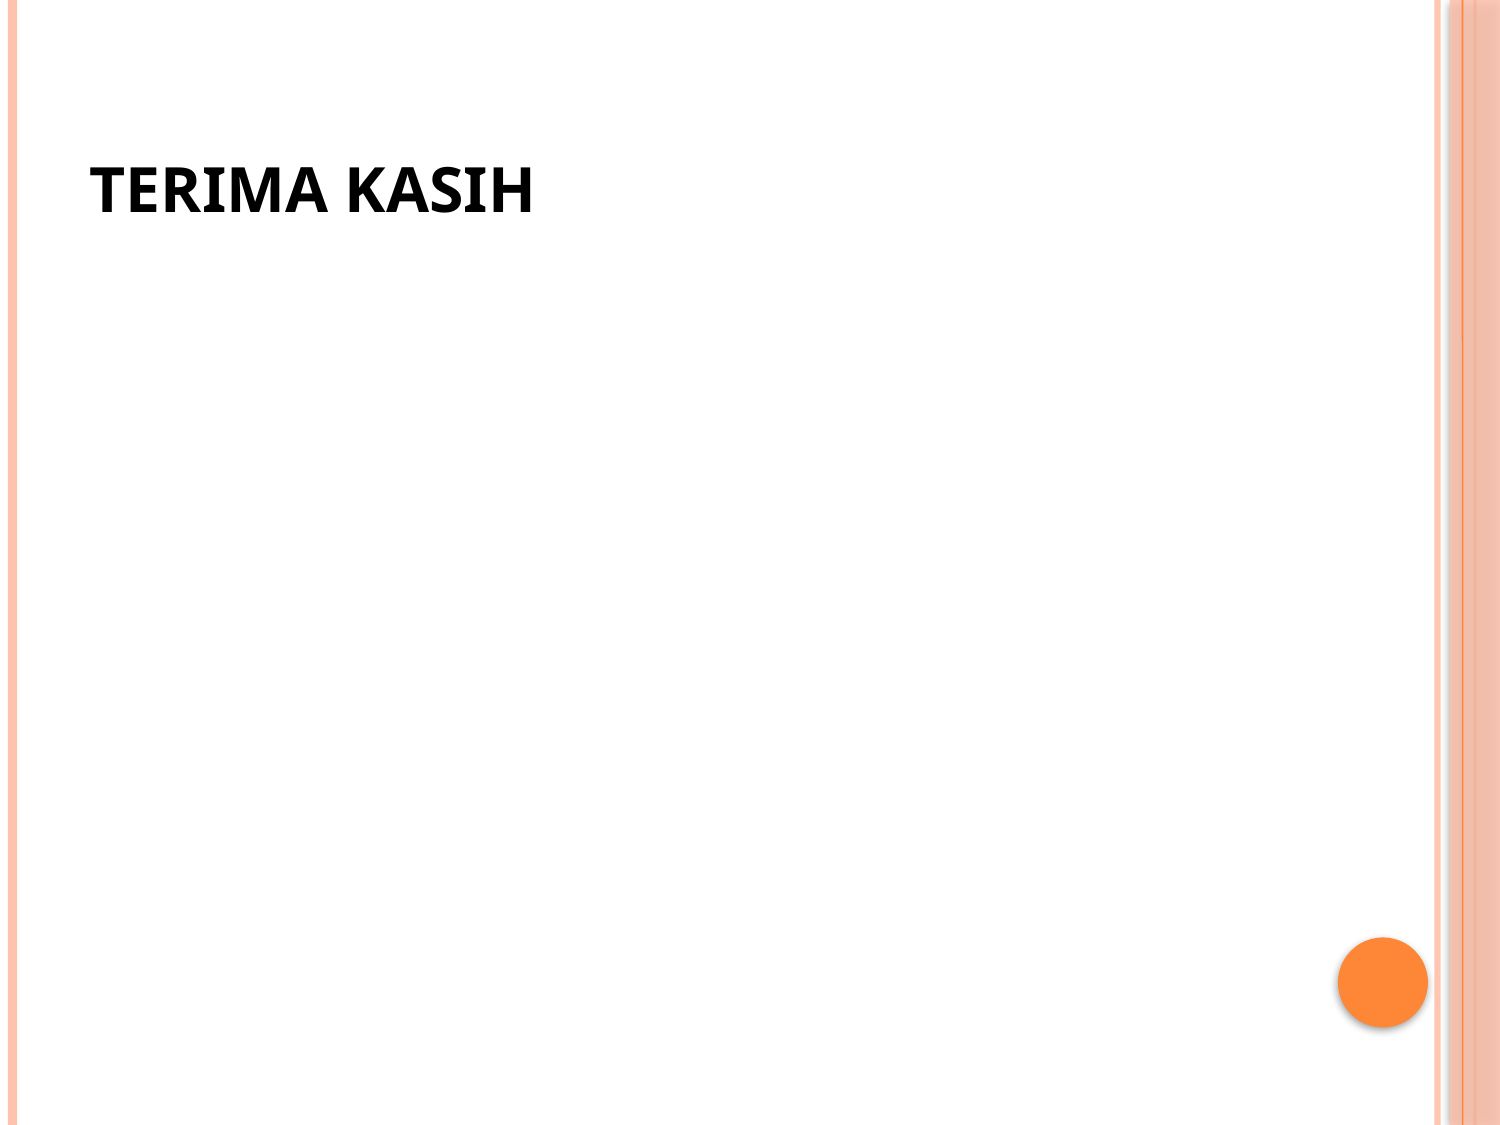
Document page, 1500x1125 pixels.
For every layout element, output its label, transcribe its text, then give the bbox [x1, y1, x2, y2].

title TERIMA KASIH [75, 45, 1300, 233]
